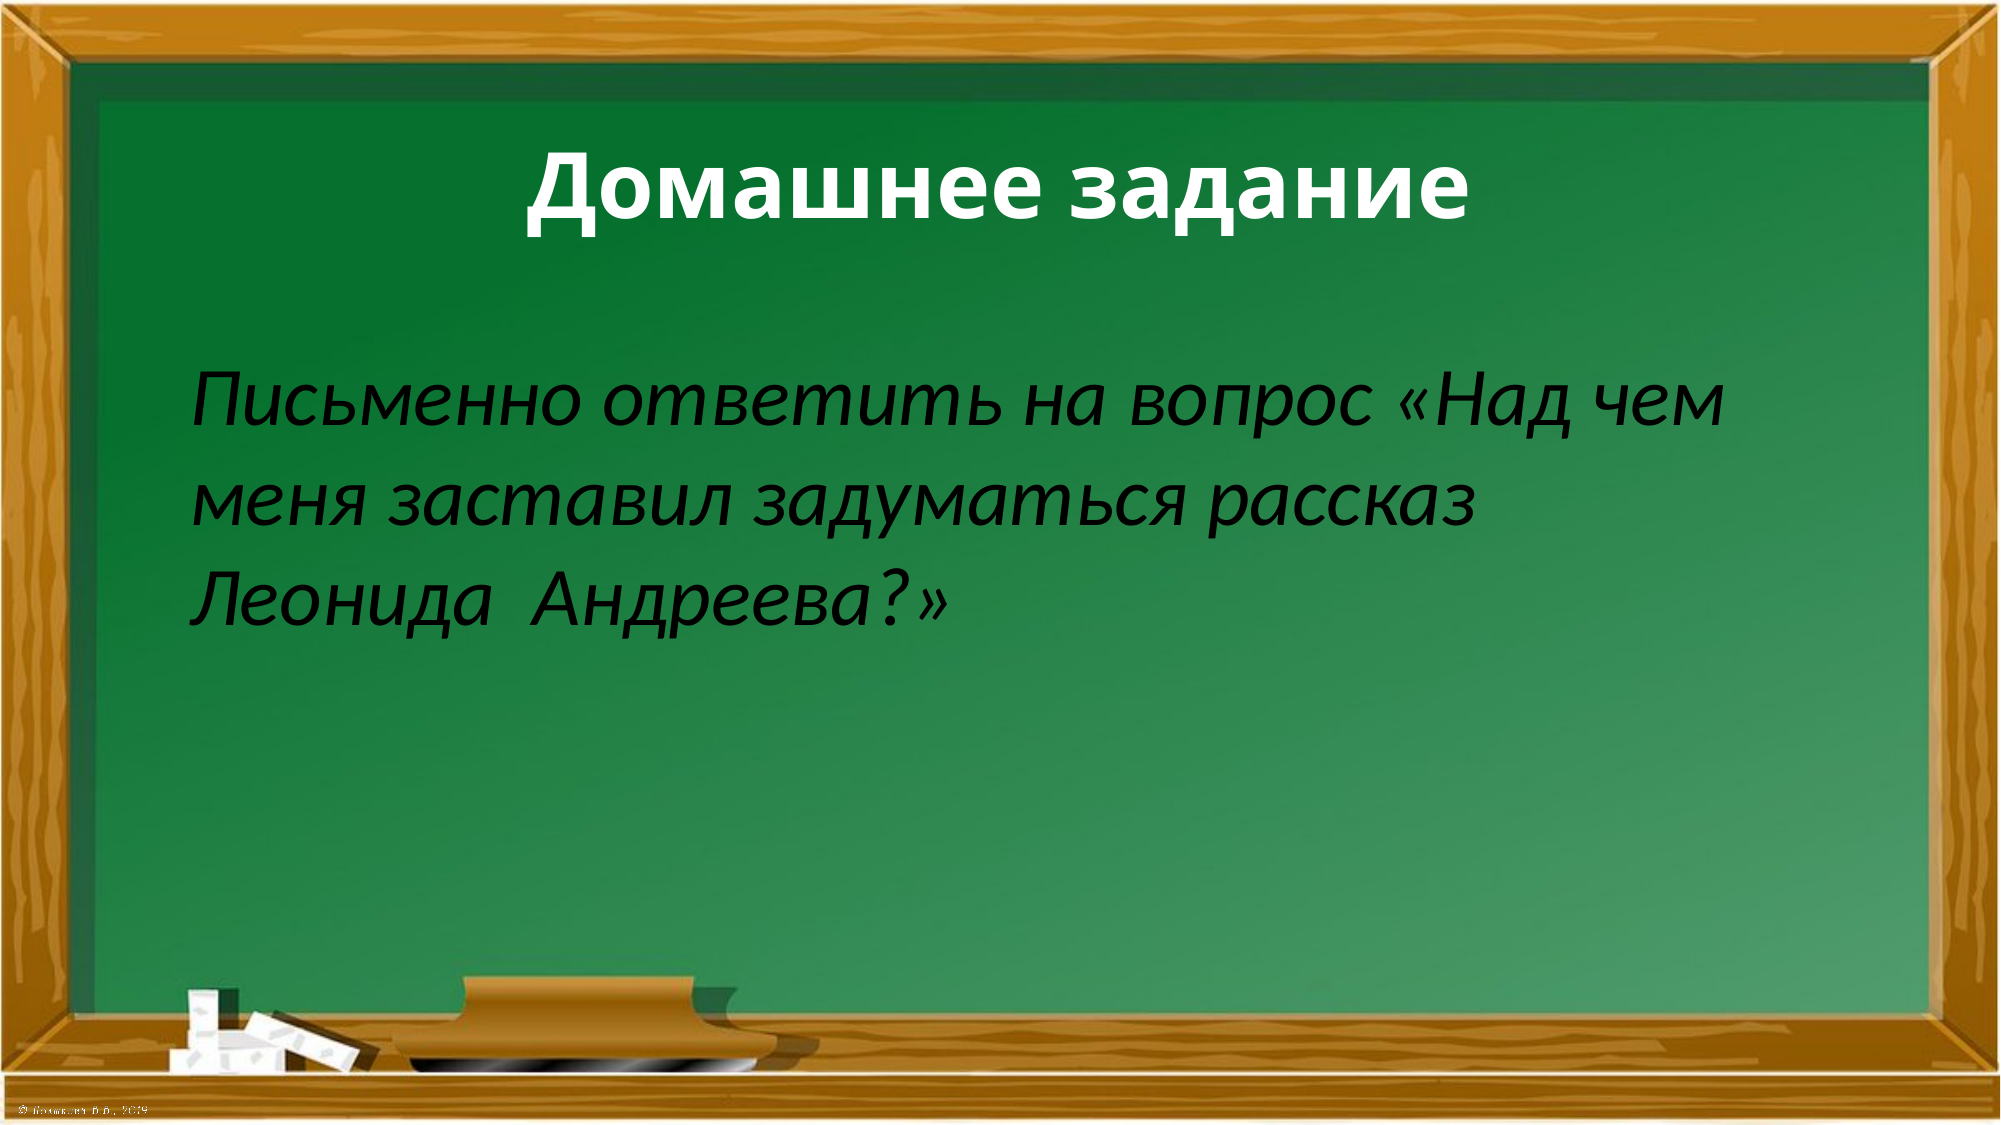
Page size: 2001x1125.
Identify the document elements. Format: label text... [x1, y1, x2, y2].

picture [0, 0, 2001, 1125]
title Домашнее задание [93, 74, 1907, 304]
text_box Письменно ответить на вопрос «Над чем меня заставил задуматься рассказ Леонида Андреева?» [174, 334, 1747, 650]
